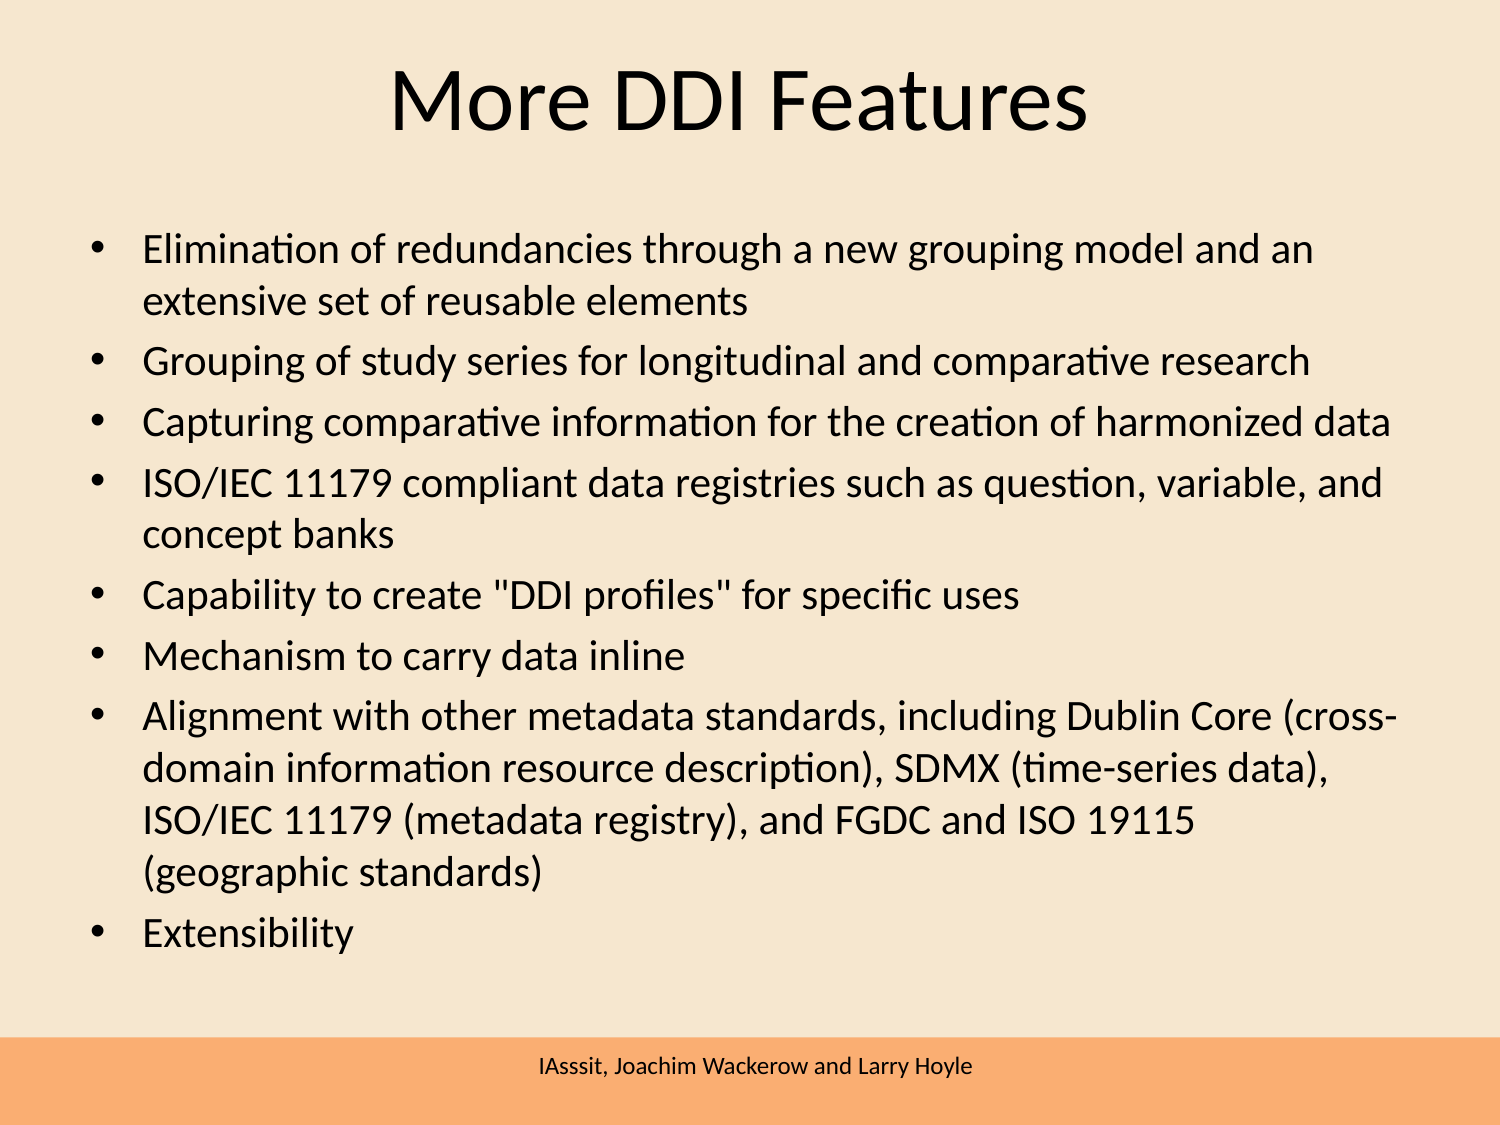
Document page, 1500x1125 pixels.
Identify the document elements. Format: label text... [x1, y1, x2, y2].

footer IAsssit, Joachim Wackerow and Larry Hoyle [399, 1042, 1113, 1103]
title More DDI Features [75, 0, 1425, 188]
list Elimination of redundancies through a new grouping model and an extensive set of reusable elements Grouping of study series for longitudinal and comparative research Capturing comparative information for the creation of harmonized data ISO/IEC 11179 compliant data registries such as question, variable, and concept banks Capability to create "DDI profiles" for specific uses Mechanism to carry data inline Alignment with other metadata standards, including Dublin Core (cross-domain information resource description), SDMX (time-series data), ISO/IEC 11179 (metadata registry), and FGDC and ISO 19115 (geographic standards) Extensibility [75, 212, 1425, 1005]
